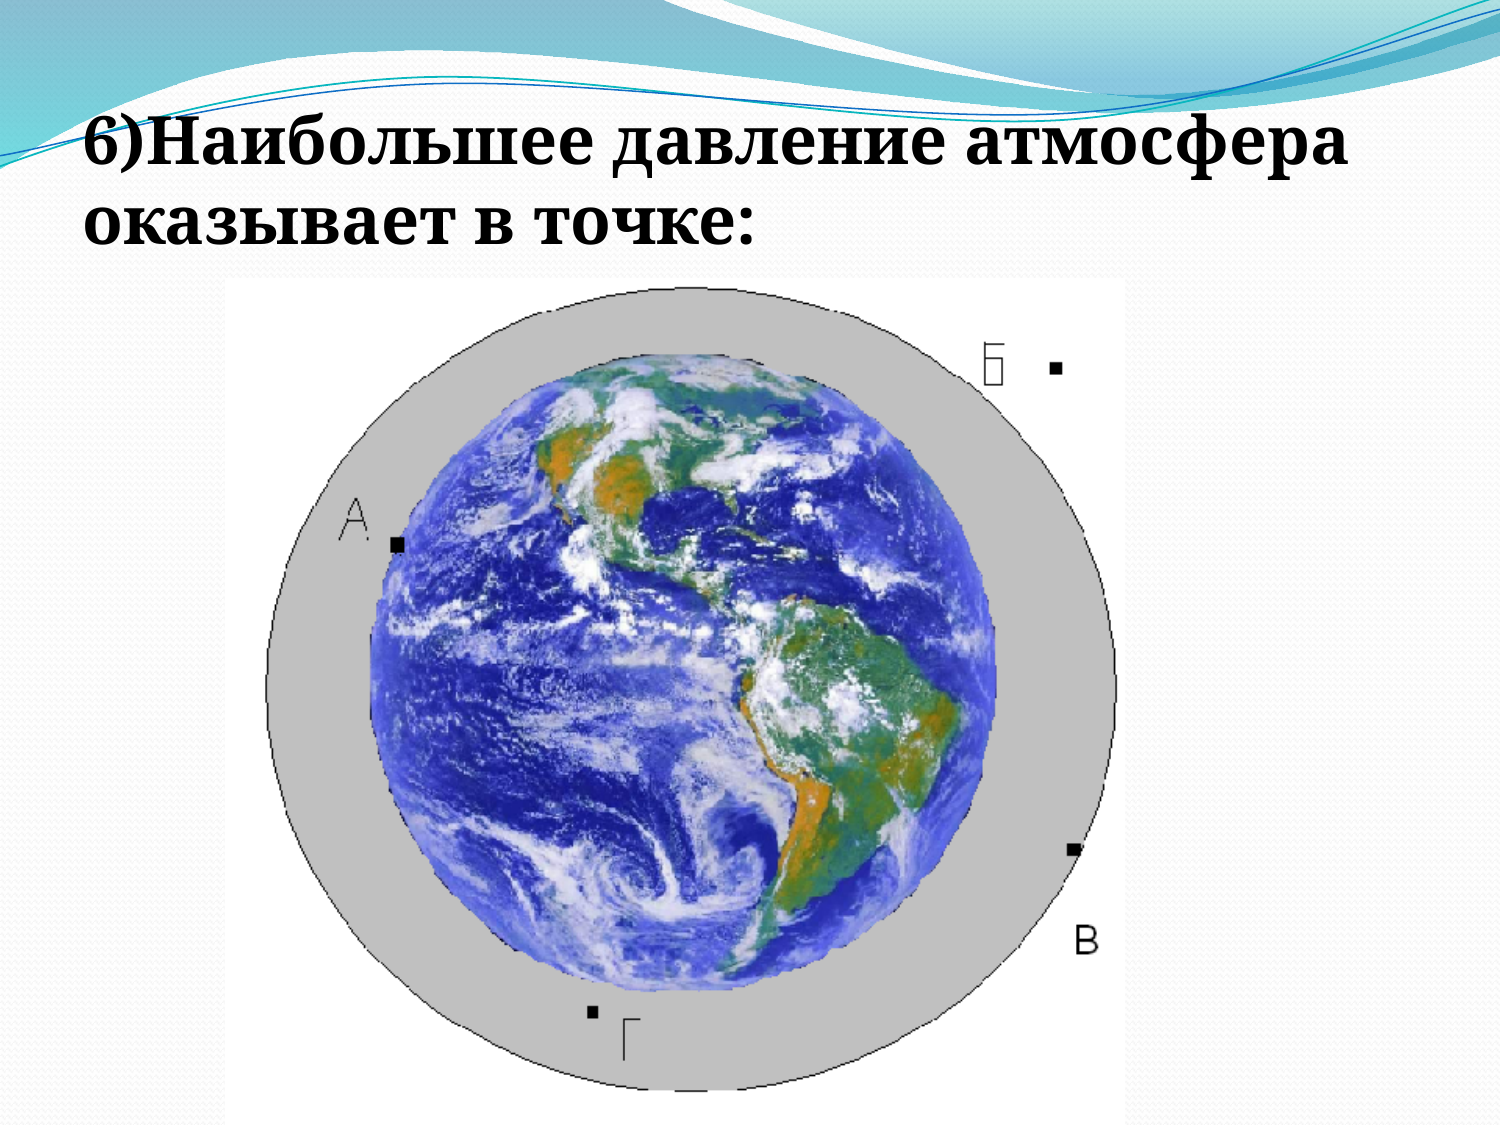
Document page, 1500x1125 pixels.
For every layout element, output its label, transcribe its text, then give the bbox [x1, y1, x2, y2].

picture [224, 277, 1126, 1125]
title 6)Наибольшее давление атмосфера оказывает в точке: [82, 70, 1432, 258]
